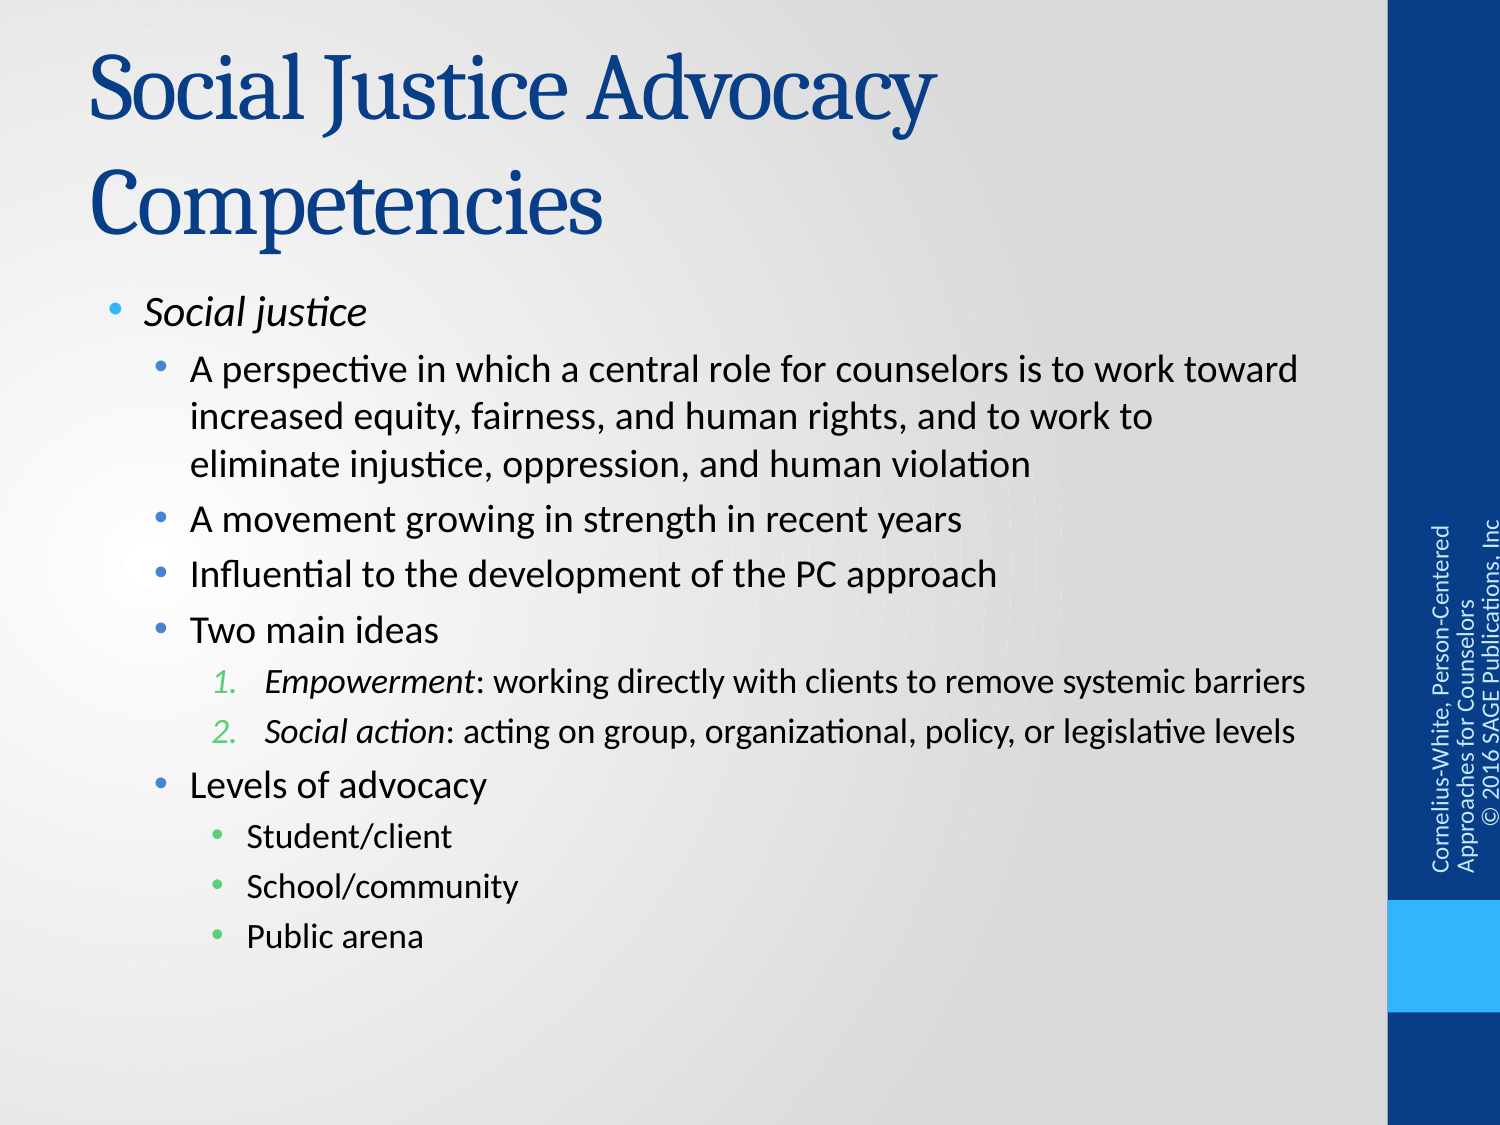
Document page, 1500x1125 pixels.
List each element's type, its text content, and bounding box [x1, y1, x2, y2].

footer Cornelius-White, Person-Centered Approaches for Counselors © 2016 SAGE Publications, Inc. [1408, 500, 1469, 889]
title Social Justice Advocacy Competencies [75, 45, 1325, 233]
list Social justice A perspective in which a central role for counselors is to work toward increased equity, fairness, and human rights, and to work to eliminate injustice, oppression, and human violation A movement growing in strength in recent years Influential to the development of the PC approach Two main ideas Empowerment: working directly with clients to remove systemic barriers Social action: acting on group, organizational, policy, or legislative levels Levels of advocacy Student/client School/community Public arena [75, 275, 1325, 1050]
